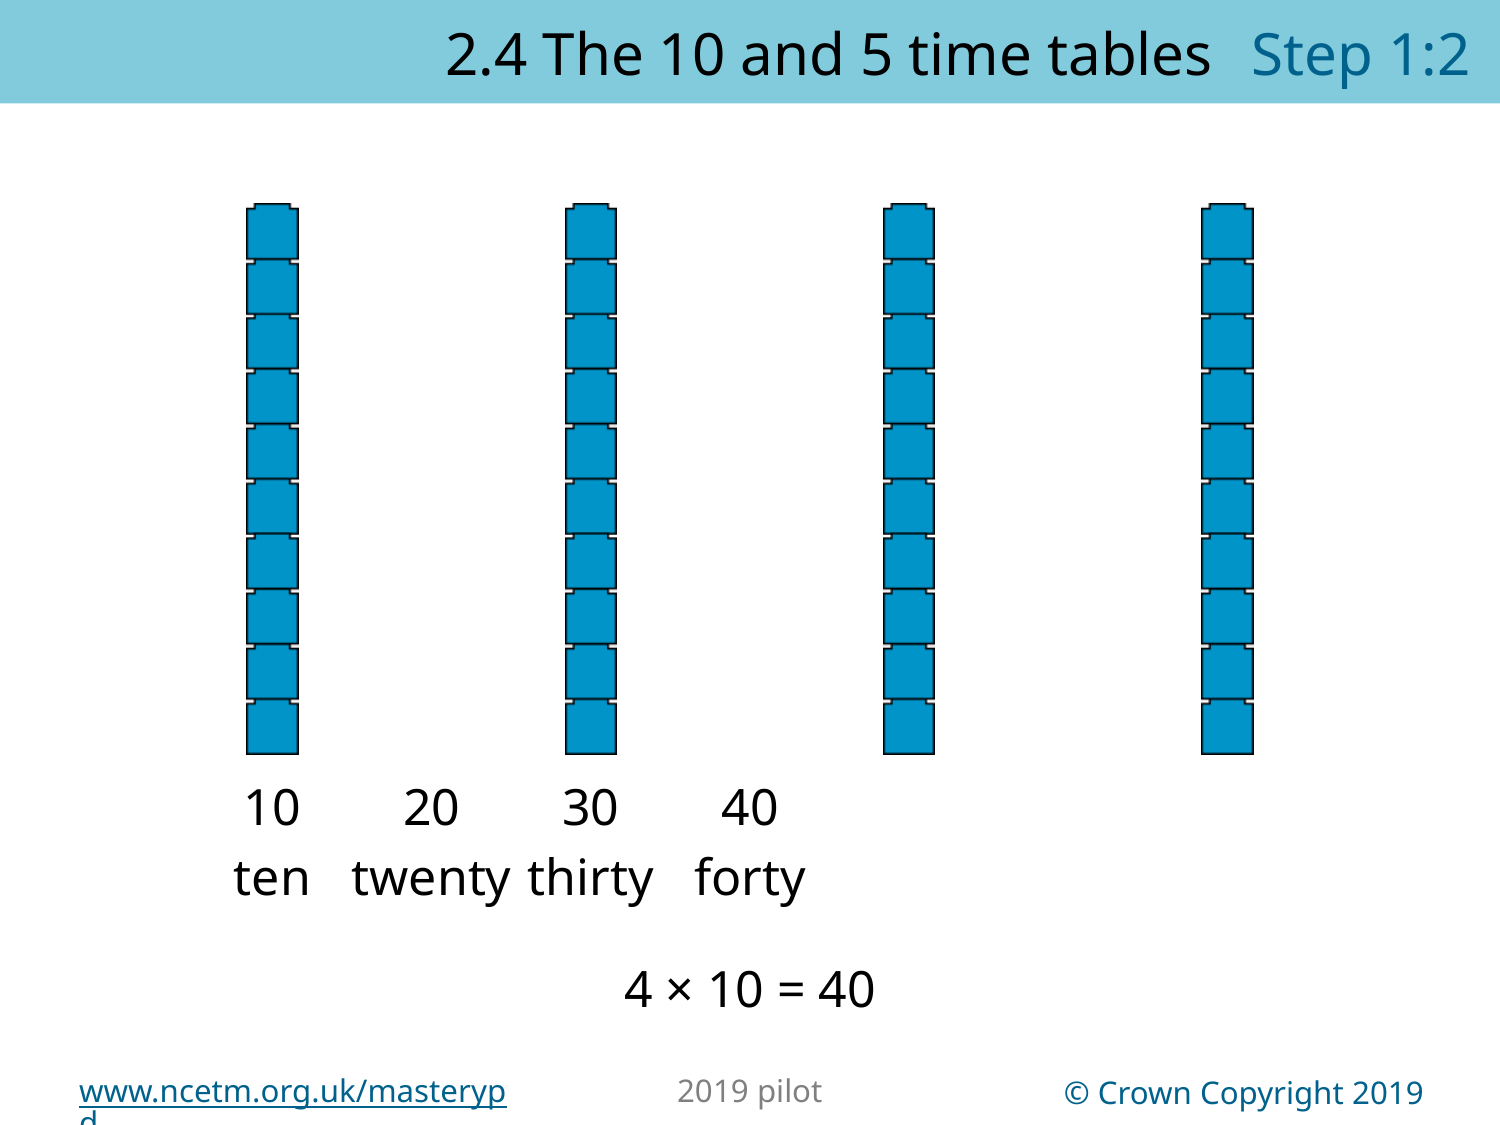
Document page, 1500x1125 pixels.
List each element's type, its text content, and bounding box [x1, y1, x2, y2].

picture [608, 313, 617, 319]
picture [290, 368, 299, 374]
picture [1245, 698, 1254, 705]
picture [1201, 423, 1210, 429]
picture [1201, 259, 1210, 264]
picture [290, 313, 299, 319]
picture [246, 533, 255, 539]
picture [883, 368, 891, 374]
picture [883, 699, 891, 704]
picture [290, 258, 299, 265]
text_box 4 × 10 = 40 [609, 950, 891, 1026]
picture [246, 314, 255, 319]
picture [290, 588, 299, 594]
picture [1201, 699, 1210, 704]
text_box 30 thirty [512, 768, 669, 914]
picture [883, 259, 892, 264]
picture [608, 588, 617, 594]
picture [290, 478, 299, 484]
picture [883, 423, 891, 429]
text_box 20 twenty [336, 768, 512, 914]
picture [1201, 644, 1210, 649]
picture [246, 699, 255, 704]
picture [1245, 478, 1254, 484]
picture [1245, 643, 1254, 650]
picture [246, 423, 255, 429]
picture [246, 202, 299, 210]
picture [1245, 588, 1254, 594]
picture [246, 368, 255, 374]
picture [1201, 368, 1210, 374]
picture [883, 314, 891, 319]
picture [608, 368, 617, 374]
picture [1245, 368, 1254, 374]
picture [608, 478, 617, 484]
picture [246, 259, 255, 264]
list 2.4 The 10 and 5 time tables Step 1:2 [0, 0, 1500, 104]
picture [1245, 313, 1254, 319]
picture [608, 643, 617, 649]
picture [883, 588, 891, 594]
picture [608, 533, 617, 539]
picture [1201, 202, 1254, 210]
picture [1245, 423, 1254, 429]
picture [608, 423, 617, 429]
picture [290, 643, 299, 650]
picture [1245, 533, 1254, 539]
picture [1245, 258, 1254, 265]
text_box 40 forty [679, 768, 821, 914]
picture [608, 258, 617, 265]
picture [246, 644, 255, 649]
picture [290, 423, 299, 429]
picture [1201, 588, 1210, 594]
picture [883, 478, 891, 484]
picture [1201, 533, 1210, 539]
picture [1201, 478, 1210, 484]
picture [608, 698, 617, 704]
picture [883, 644, 891, 649]
picture [246, 588, 255, 594]
picture [290, 698, 299, 705]
picture [246, 478, 255, 484]
picture [883, 202, 936, 755]
picture [290, 533, 299, 539]
picture [564, 202, 617, 755]
picture [883, 533, 891, 539]
text_box 10 ten [218, 768, 327, 914]
picture [1201, 314, 1210, 319]
